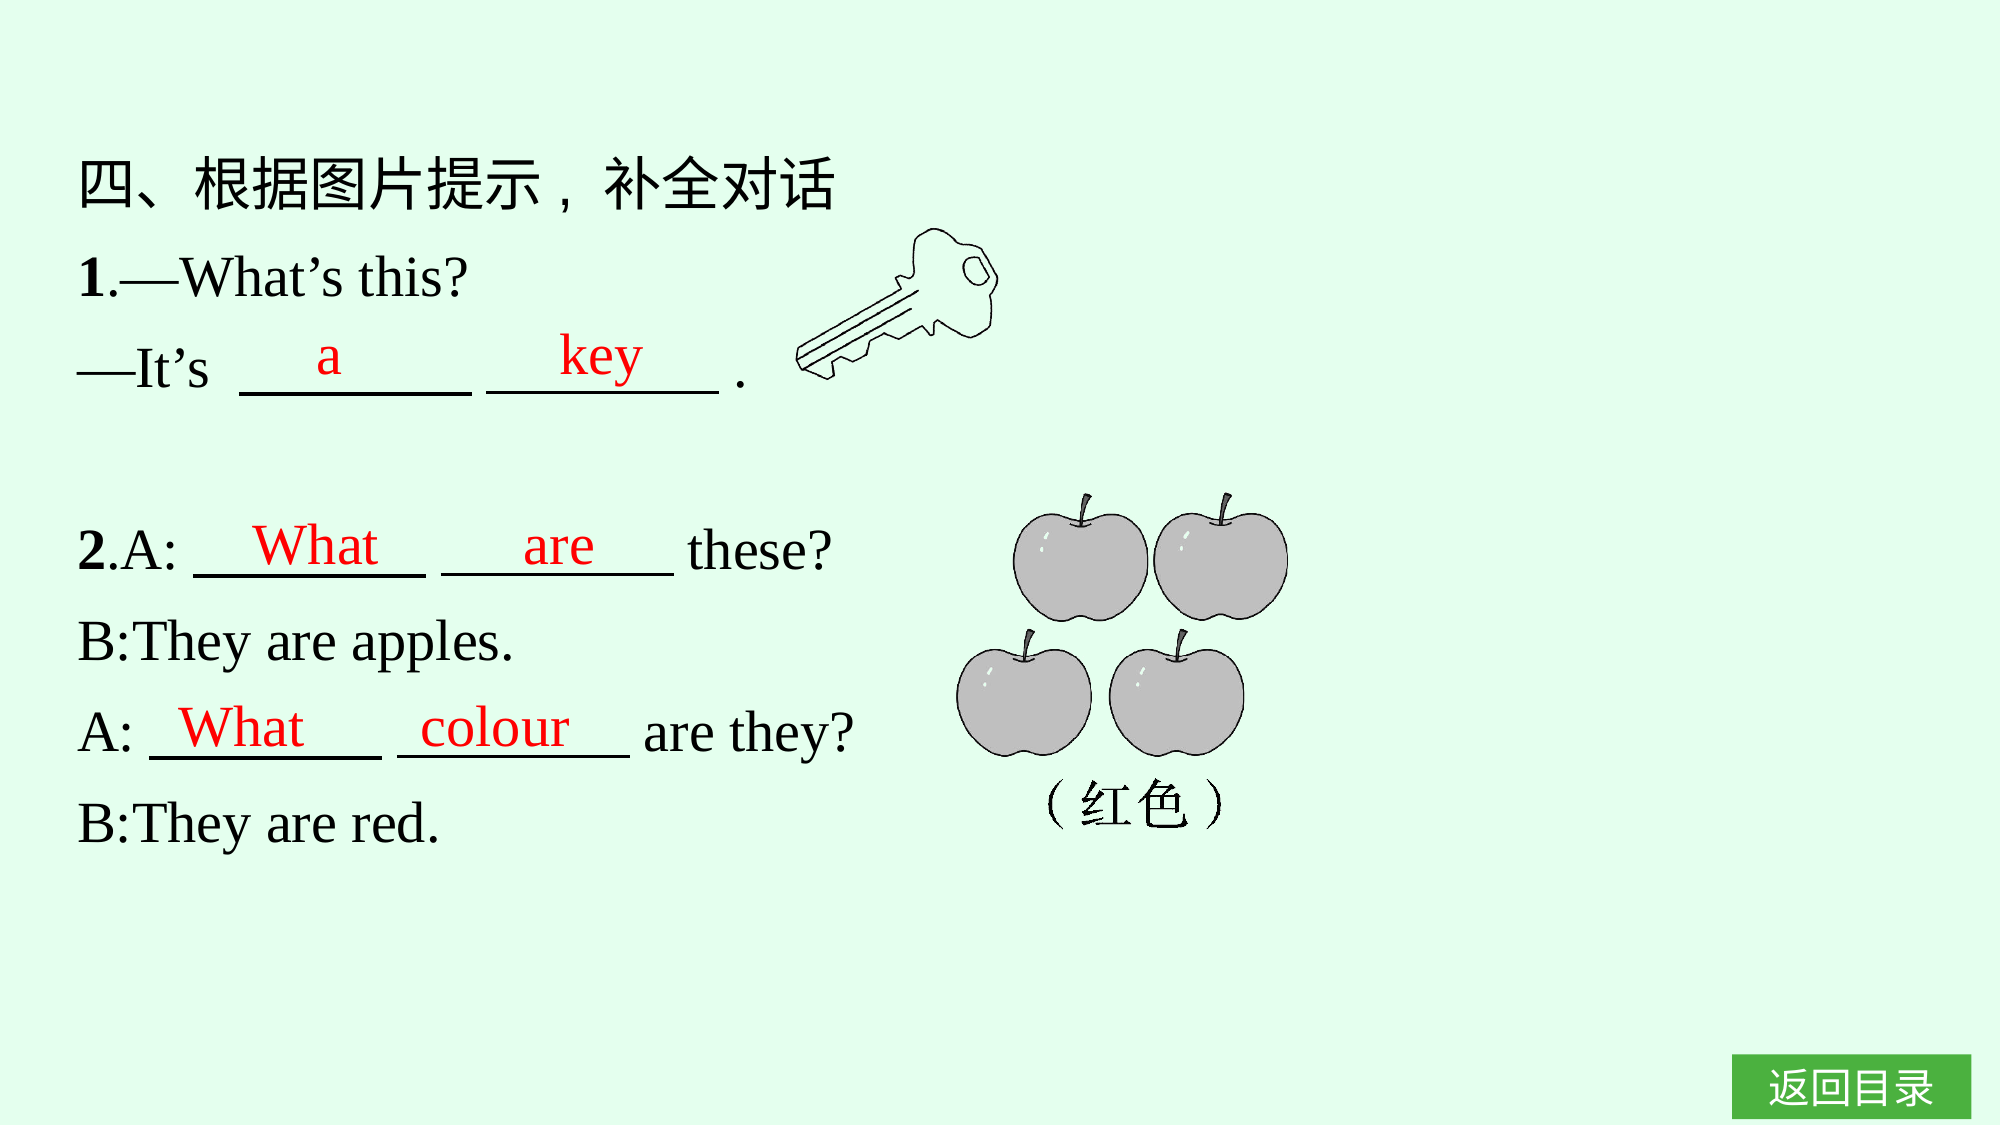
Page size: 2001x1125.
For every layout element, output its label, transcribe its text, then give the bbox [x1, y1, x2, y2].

text_box What colour [163, 666, 586, 766]
text_box 四、根据图片提示, 补全对话 1.—What’s this? —It’s . 2.A: these? B:They are apples. A: are they? B:They are red. [62, 119, 1938, 862]
text_box What are [238, 484, 611, 584]
text_box a key [301, 294, 659, 394]
picture [758, 199, 1029, 427]
picture [955, 490, 1293, 833]
